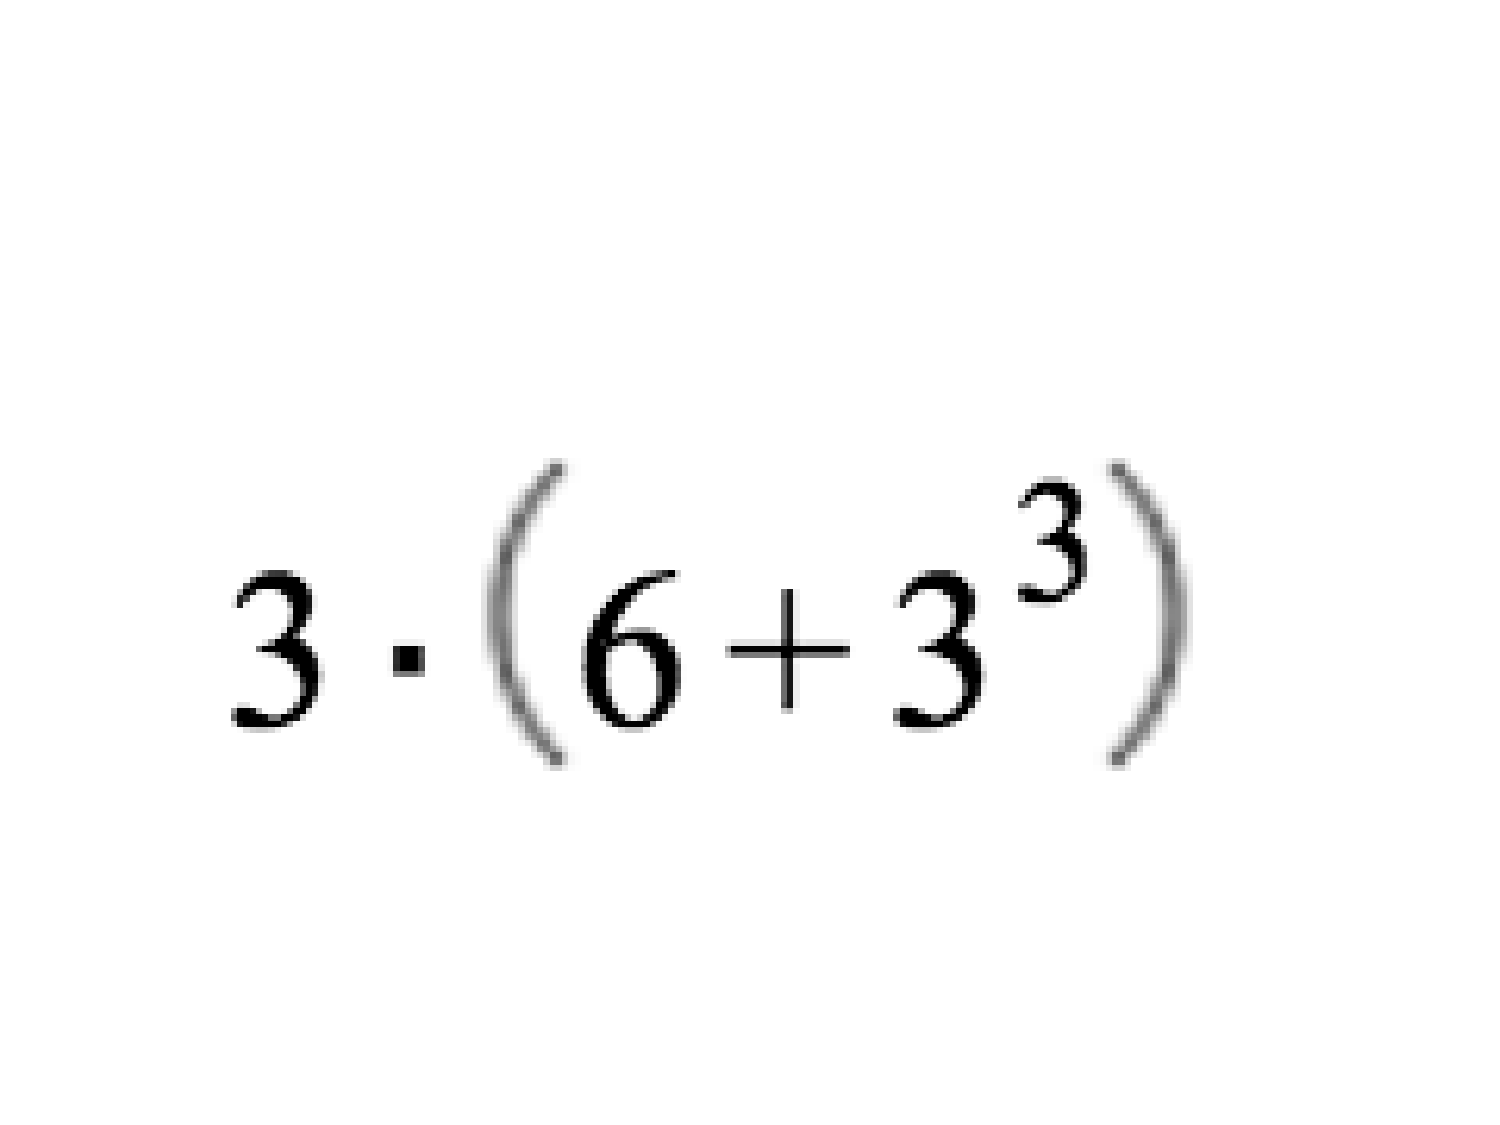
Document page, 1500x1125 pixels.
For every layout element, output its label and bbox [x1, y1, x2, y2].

list [74, 262, 1426, 1006]
